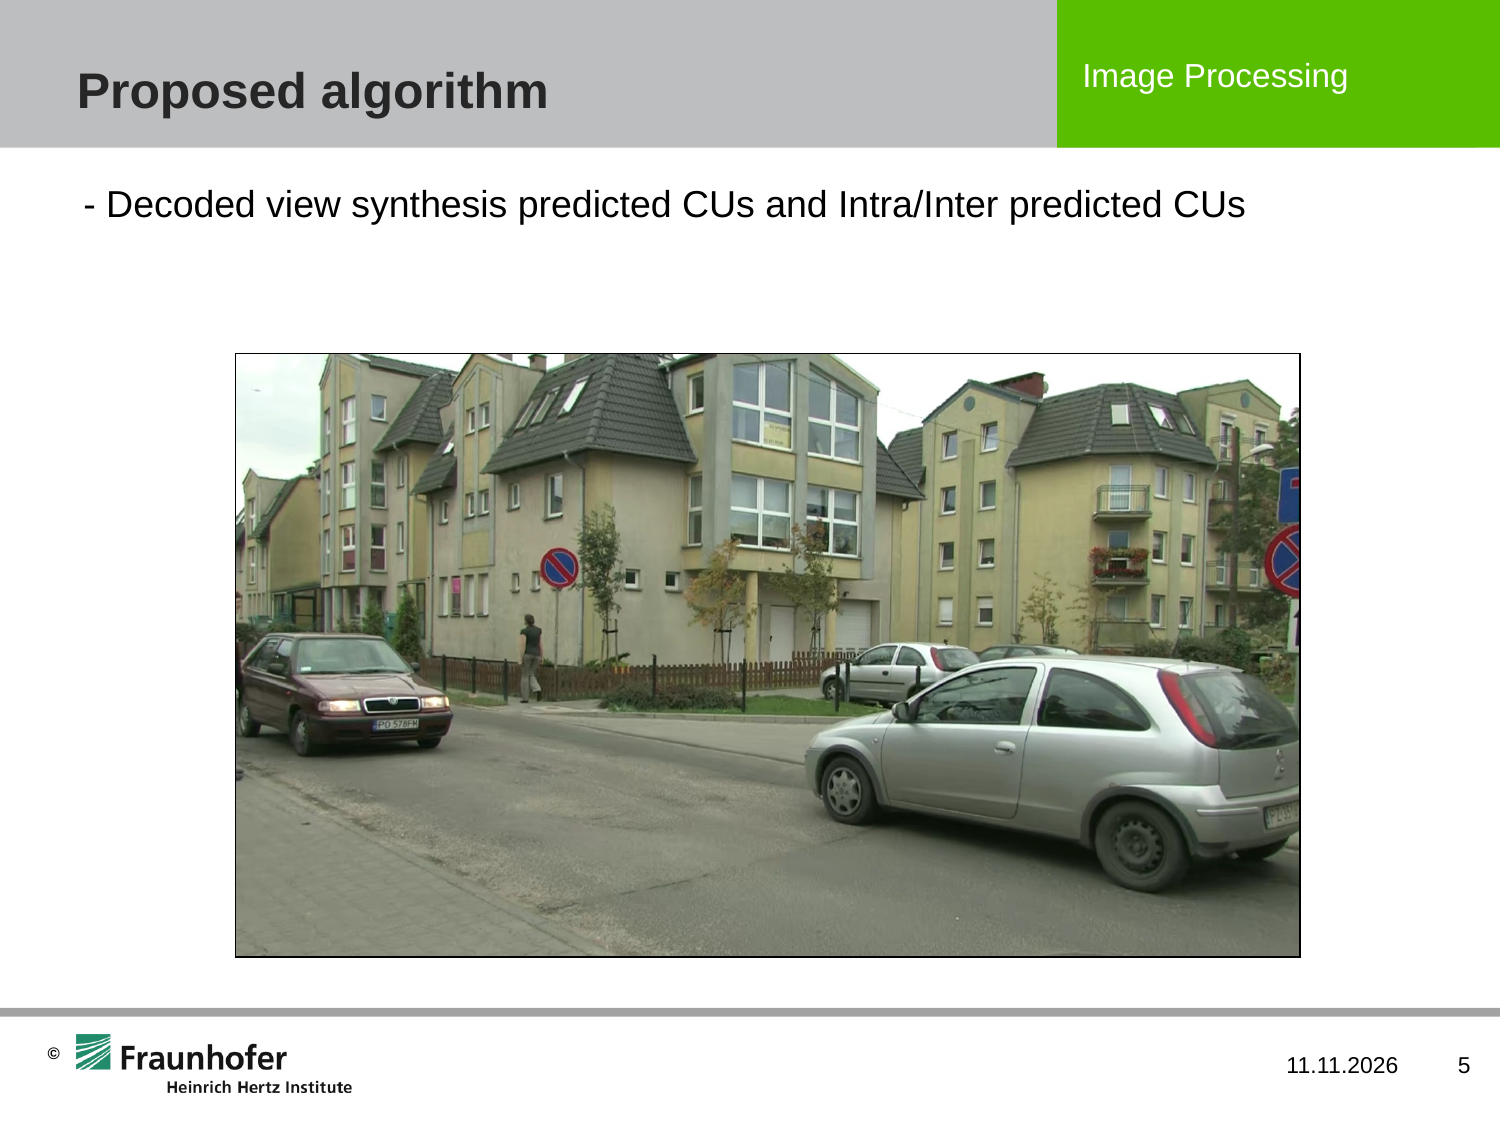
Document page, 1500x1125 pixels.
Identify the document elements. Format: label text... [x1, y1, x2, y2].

title Proposed algorithm [76, 59, 1022, 119]
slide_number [1019, 1034, 1394, 1094]
slide_number 5 [1394, 1034, 1471, 1094]
text_box - Decoded view synthesis predicted CUs and Intra/Inter predicted CUs [68, 172, 1262, 233]
picture [76, 1034, 352, 1093]
picture [235, 354, 1300, 957]
